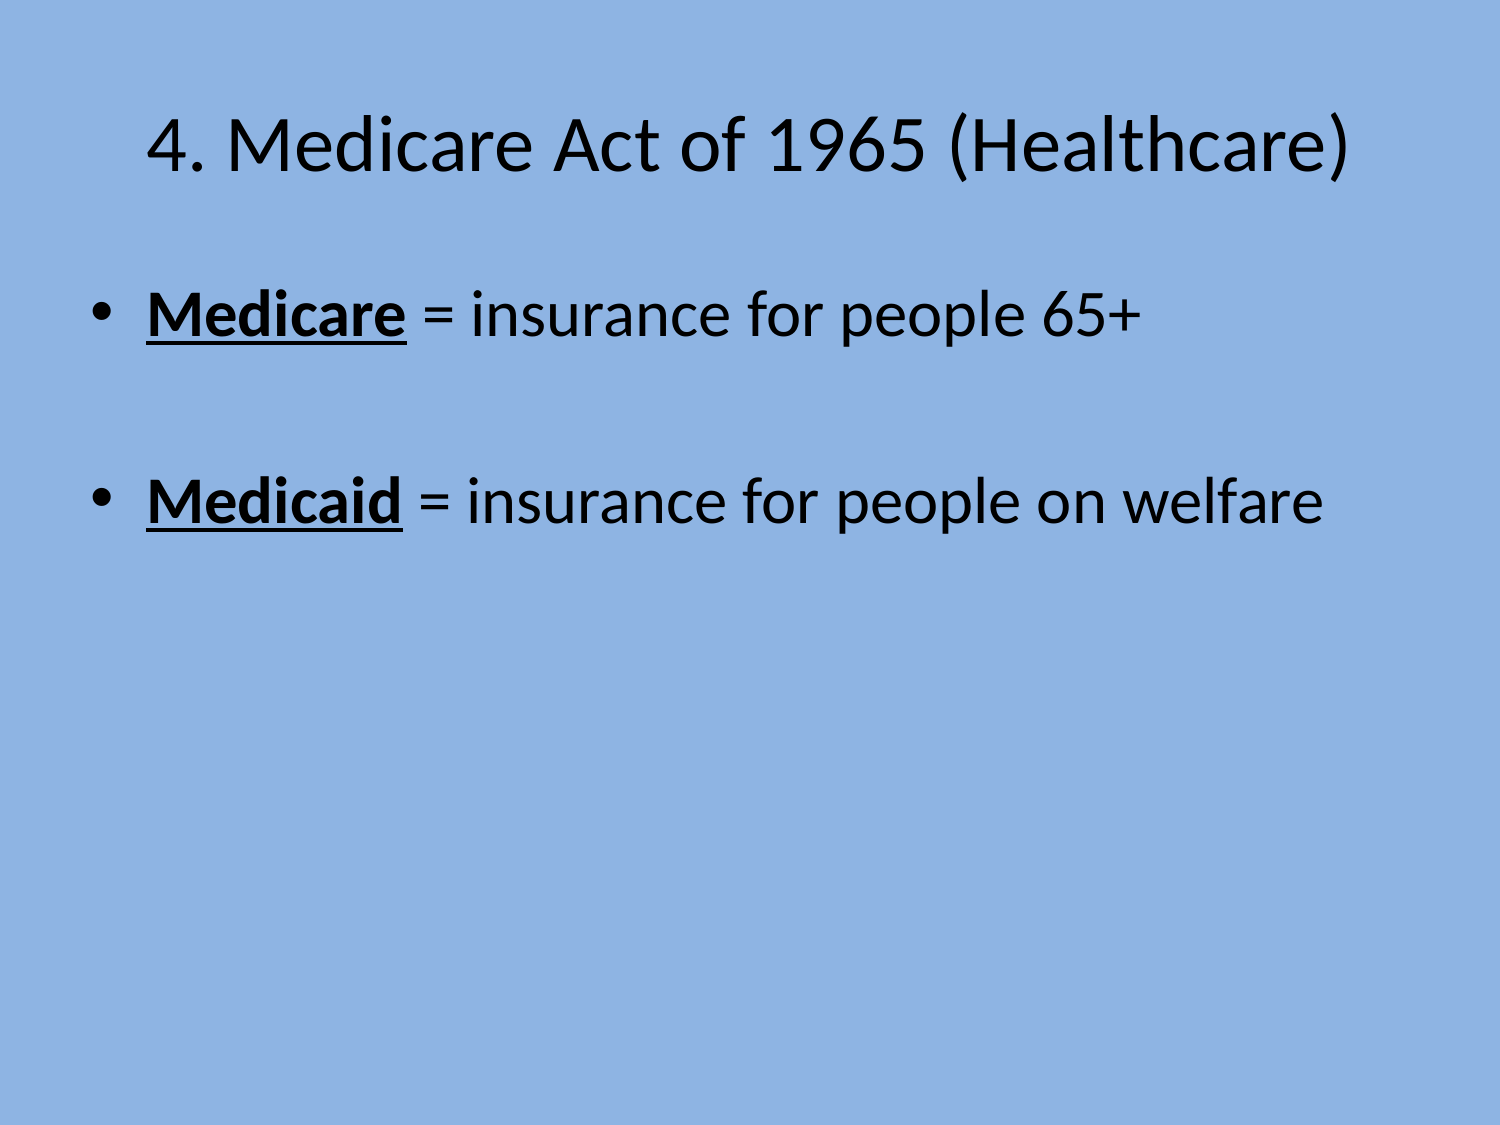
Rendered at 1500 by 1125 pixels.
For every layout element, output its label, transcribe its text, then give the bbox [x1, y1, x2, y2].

list Medicare = insurance for people 65+ Medicaid = insurance for people on welfare [75, 262, 1425, 1005]
title 4. Medicare Act of 1965 (Healthcare) [75, 45, 1425, 233]
